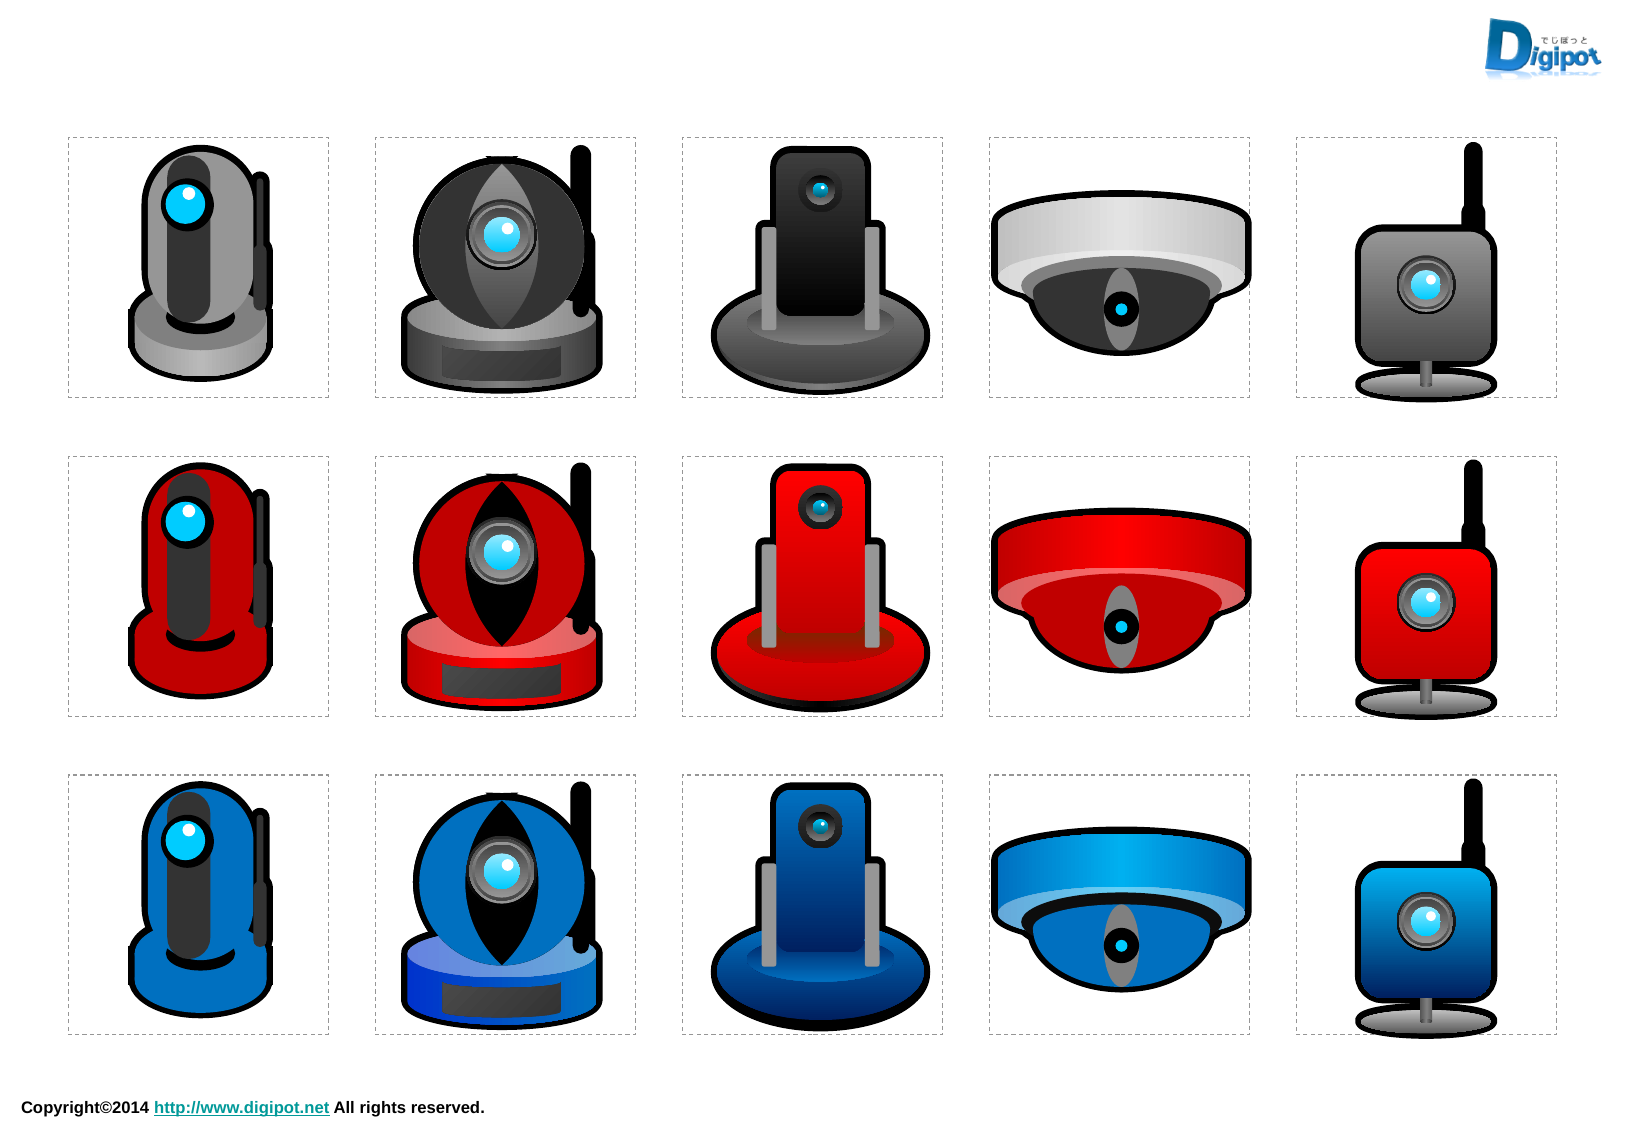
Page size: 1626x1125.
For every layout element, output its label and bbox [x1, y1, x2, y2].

text_box [134, 787, 267, 1014]
text_box [407, 150, 597, 389]
text_box [997, 513, 1246, 669]
text_box [407, 787, 597, 1025]
text_box [716, 151, 924, 390]
text_box [1360, 784, 1492, 1034]
text_box [997, 196, 1246, 351]
text_box [716, 788, 924, 1027]
text_box [134, 468, 267, 695]
text_box [134, 150, 267, 377]
text_box [716, 469, 924, 708]
text_box [407, 468, 597, 706]
text_box [997, 832, 1246, 988]
text_box [1360, 465, 1492, 715]
text_box [1360, 147, 1492, 398]
picture [1485, 18, 1602, 82]
